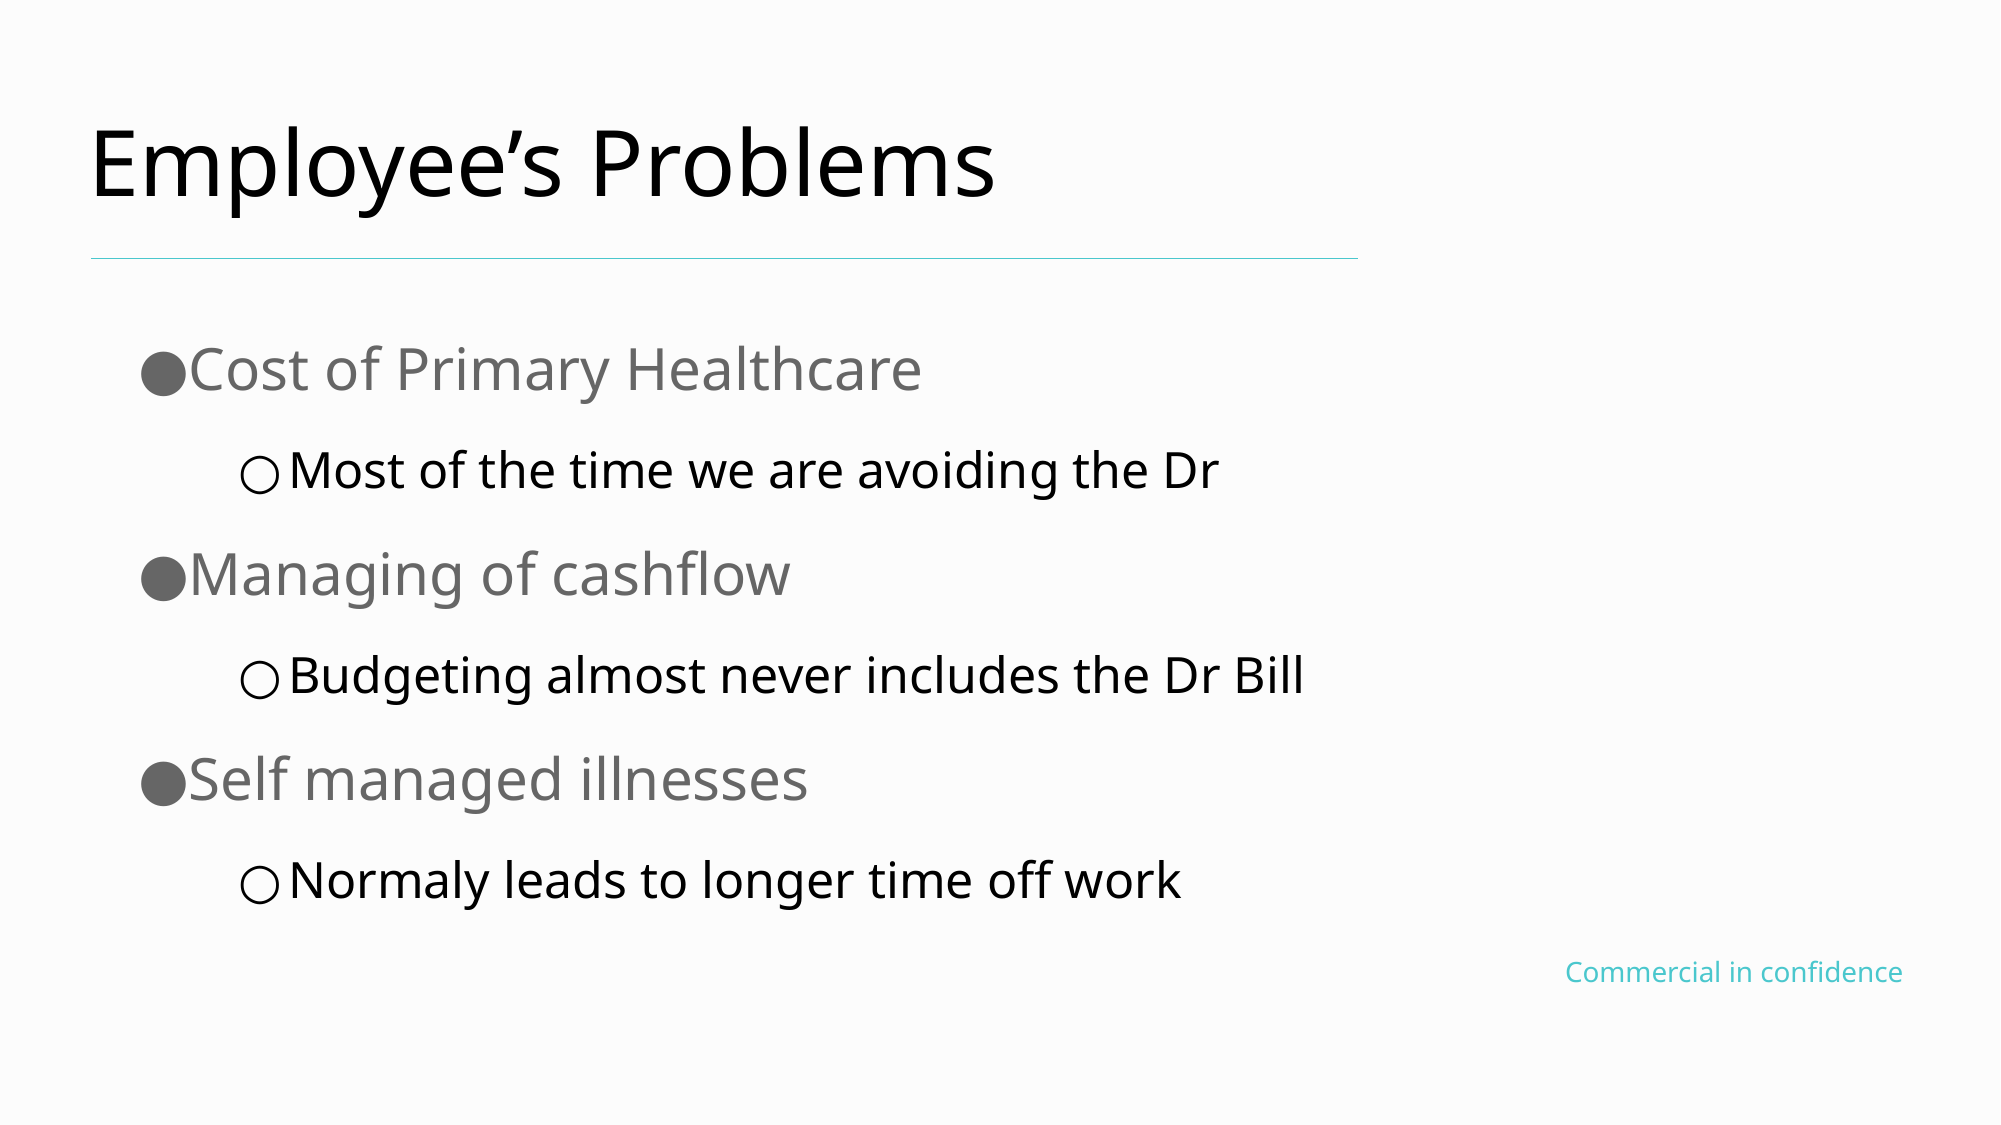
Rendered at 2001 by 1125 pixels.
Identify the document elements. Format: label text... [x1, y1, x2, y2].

list Cost of Primary Healthcare Most of the time we are avoiding the Dr Managing of cashflow Budgeting almost never includes the Dr Bill Self managed illnesses Normaly leads to longer time off work [68, 301, 1359, 859]
list Commercial in confidence [1545, 930, 1955, 1003]
title Employee’s Problems [68, 97, 1932, 223]
